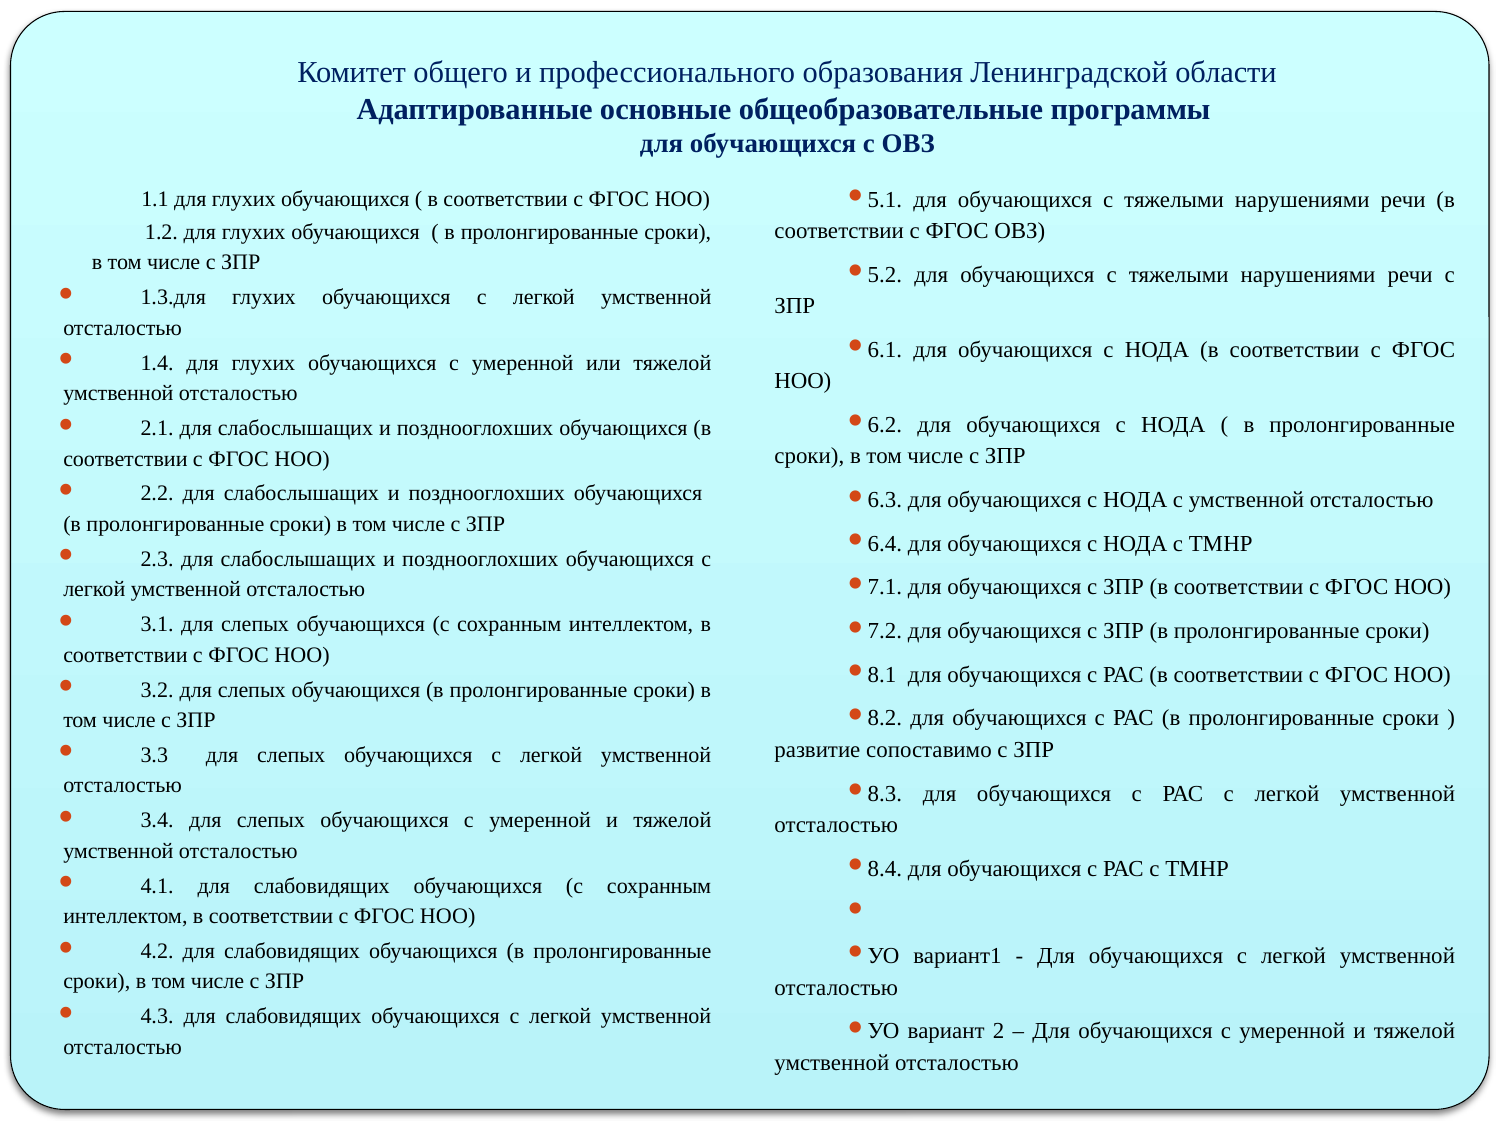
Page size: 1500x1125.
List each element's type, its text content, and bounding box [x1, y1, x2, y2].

list 1.1 для глухих обучающихся ( в соответствии с ФГОС НОО) 1.2. для глухих обучающихся ( в пролонгированные сроки), в том числе с ЗПР 1.3.для глухих обучающихся с легкой умственной отсталостью 1.4. для глухих обучающихся с умеренной или тяжелой умственной отсталостью 2.1. для слабослышащих и позднооглохших обучающихся (в соответствии с ФГОС НОО) 2.2. для слабослышащих и позднооглохших обучающихся (в пролонгированные сроки) в том числе с ЗПР 2.3. для слабослышащих и позднооглохших обучающихся с легкой умственной отсталостью 3.1. для слепых обучающихся (с сохранным интеллектом, в соответствии с ФГОС НОО) 3.2. для слепых обучающихся (в пролонгированные сроки) в том числе с ЗПР 3.3 для слепых обучающихся с легкой умственной отсталостью 3.4. для слепых обучающихся с умеренной и тяжелой умственной отсталостью 4.1. для слабовидящих обучающихся (с сохранным интеллектом, в соответствии с ФГОС НОО) 4.2. для слабовидящих обучающихся (в пролонгированные сроки), в том числе с ЗПР 4.3. для слабовидящих обучающихся с легкой умственной отсталостью [5, 172, 727, 1094]
title Комитет общего и профессионального образования Ленинградской области Адаптированные основные общеобразовательные программы для обучающихся с ОВЗ [150, 45, 1425, 172]
text_box 5.1. для обучающихся с тяжелыми нарушениями речи (в соответствии с ФГОС ОВЗ) 5.2. для обучающихся с тяжелыми нарушениями речи с ЗПР 6.1. для обучающихся с НОДА (в соответствии с ФГОС НОО) 6.2. для обучающихся с НОДА ( в пролонгированные сроки), в том числе с ЗПР 6.3. для обучающихся с НОДА с умственной отсталостью 6.4. для обучающихся с НОДА с ТМНР 7.1. для обучающихся с ЗПР (в соответствии с ФГОС НОО) 7.2. для обучающихся с ЗПР (в пролонгированные сроки) 8.1 для обучающихся с РАС (в соответствии с ФГОС НОО) 8.2. для обучающихся с РАС (в пролонгированные сроки ) развитие сопоставимо с ЗПР 8.3. для обучающихся с РАС с легкой умственной отсталостью 8.4. для обучающихся с РАС с ТМНР УО вариант1 - Для обучающихся с легкой умственной отсталостью УО вариант 2 – Для обучающихся с умеренной и тяжелой умственной отсталостью [714, 172, 1471, 1083]
